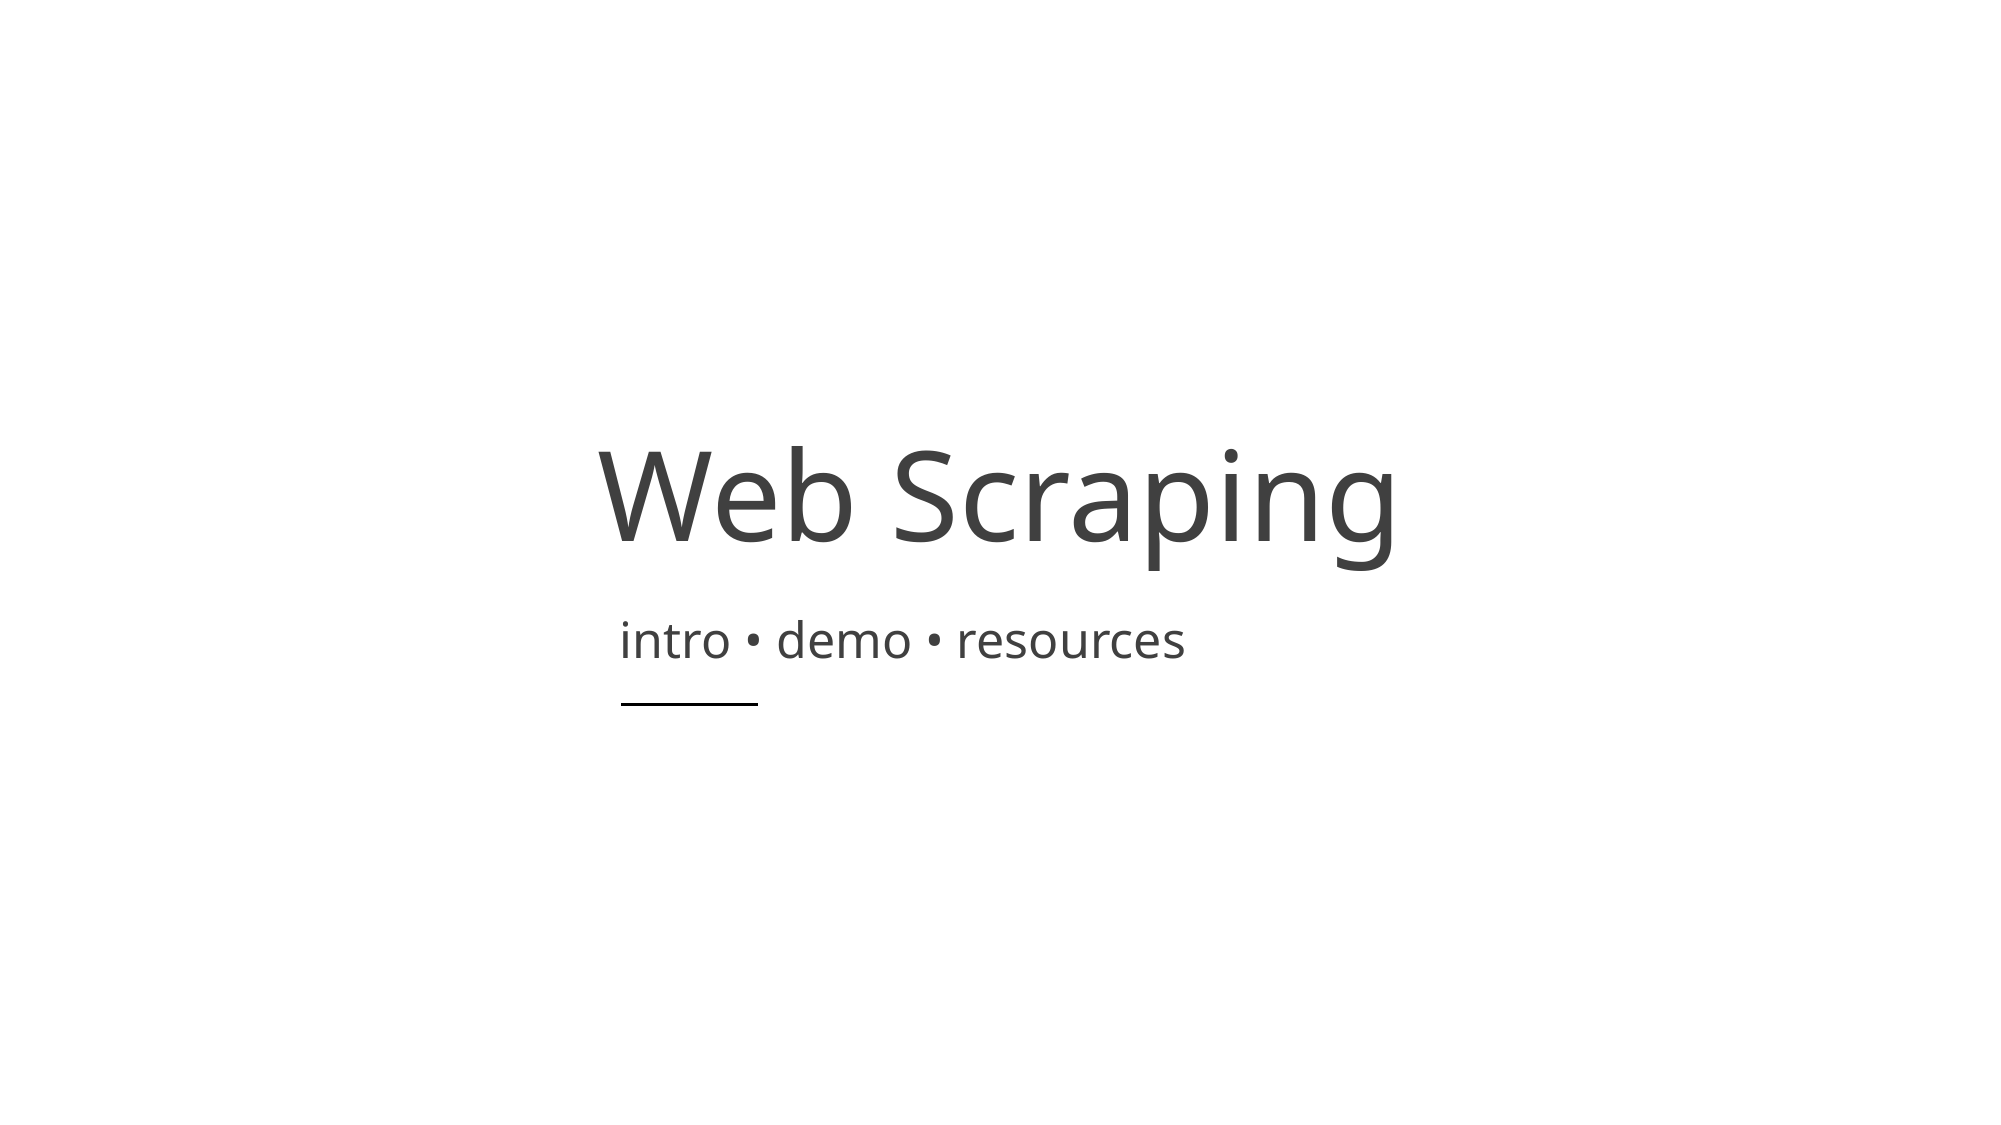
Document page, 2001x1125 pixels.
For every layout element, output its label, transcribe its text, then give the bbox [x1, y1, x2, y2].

subtitle intro • demo • resources [604, 607, 1750, 874]
title Web Scraping [249, 184, 1750, 576]
